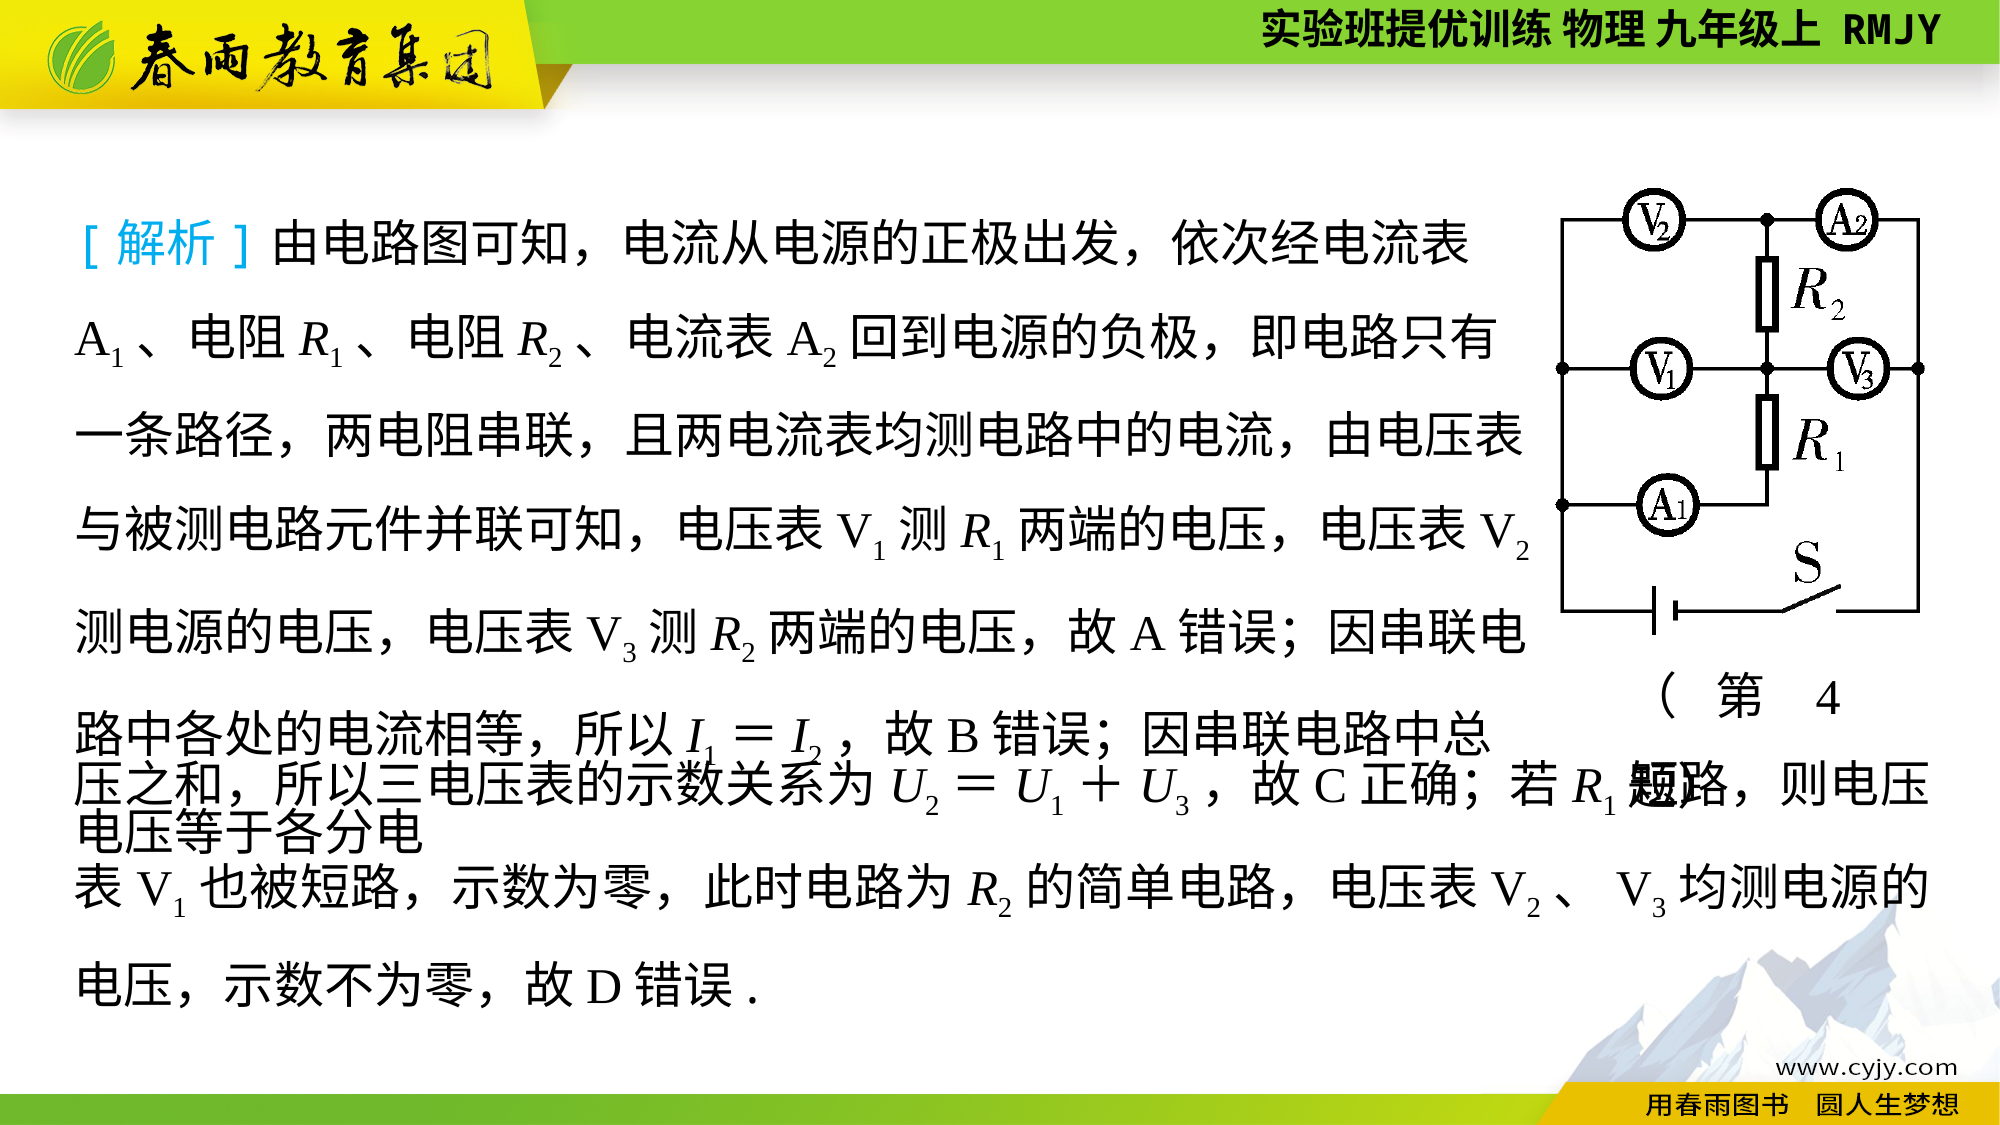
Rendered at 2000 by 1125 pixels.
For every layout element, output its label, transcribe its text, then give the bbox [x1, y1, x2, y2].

text_box （第4题） [1612, 645, 1868, 711]
list [解析]由电路图可知，电流从电源的正极出发，依次经电流表A1、电阻R1、电阻R2、电流表A2回到电源的负极，即电路只有一条路径，两电阻串联，且两电流表均测电路中的电流，由电压表与被测电路元件并联可知，电压表V1测R1两端的电压，电压表V2测电源的电压，电压表V3测R2两端的电压，故A错误；因串联电路中各处的电流相等，所以I1＝I2，故B错误；因串联电路中总电压等于各分电 [59, 173, 1555, 711]
text_box 压之和，所以三电压表的示数关系为U2＝U1＋U3，故C正确；若R1短路，则电压表V1也被短路，示数为零，此时电路为R2的简单电路，电压表V2、V3均测电源的电压，示数不为零，故D错误. [59, 711, 1945, 1021]
picture [0, 0, 2000, 1125]
